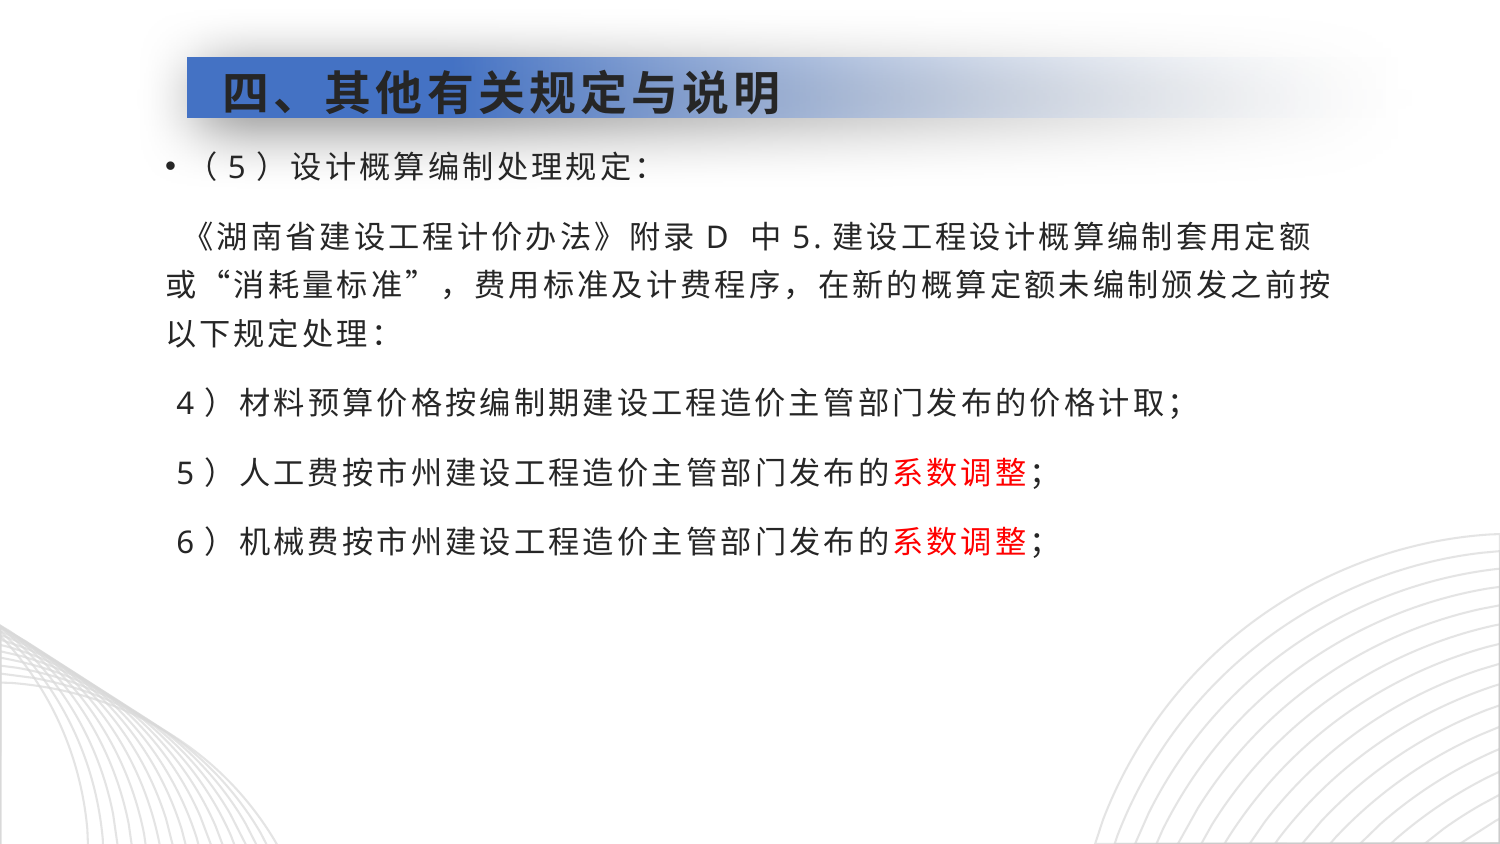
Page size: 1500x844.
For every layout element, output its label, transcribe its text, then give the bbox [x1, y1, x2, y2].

title 四、其他有关规定与说明 [179, 57, 1500, 112]
list （5）设计概算编制处理规定： 《湖南省建设工程计价办法》附录D 中5.建设工程设计概算编制套用定额或“消耗量标准”，费用标准及计费程序，在新的概算定额未编制颁发之前按以下规定处理： 4）材料预算价格按编制期建设工程造价主管部门发布的价格计取； 5）人工费按市州建设工程造价主管部门发布的系数调整； 6）机械费按市州建设工程造价主管部门发布的系数调整； [148, 136, 1352, 800]
text_box [186, 112, 1389, 118]
